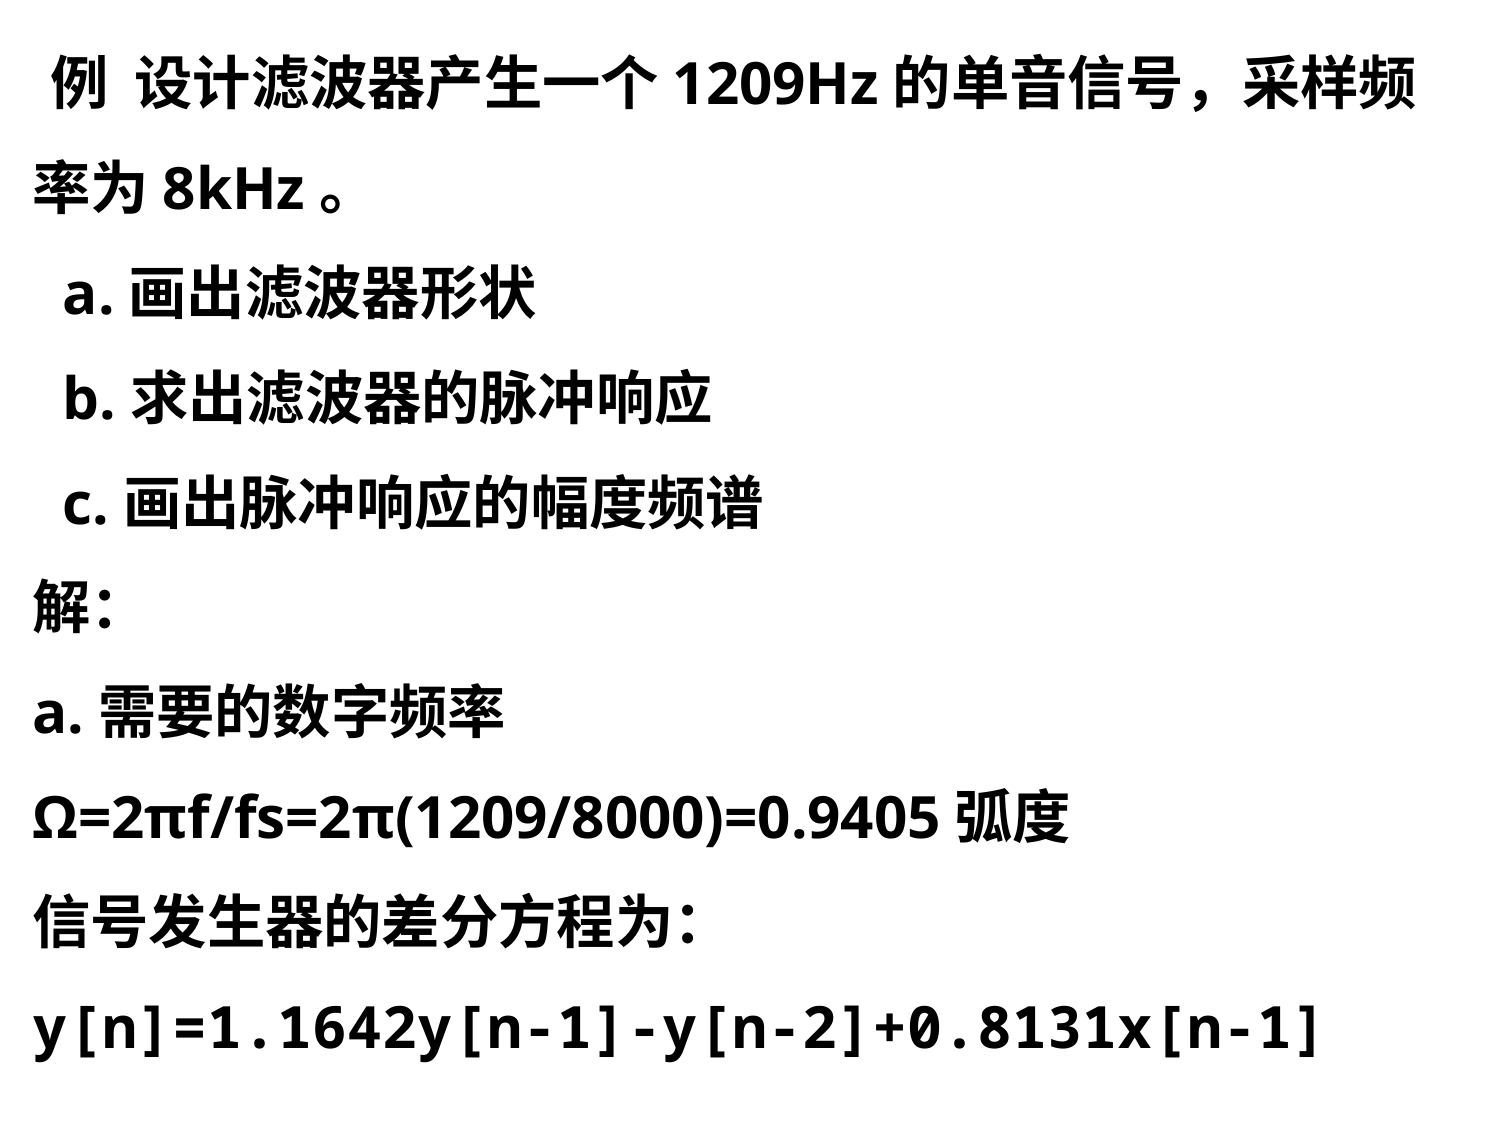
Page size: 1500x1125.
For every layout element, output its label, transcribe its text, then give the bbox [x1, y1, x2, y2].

text_box 例 设计滤波器产生一个1209Hz的单音信号，采样频率为8kHz。 a.画出滤波器形状 b.求出滤波器的脉冲响应 c.画出脉冲响应的幅度频谱 解： a.需要的数字频率 Ω=2πf/fs=2π(1209/8000)=0.9405弧度 信号发生器的差分方程为： y[n]=1.1642y[n-1]-y[n-2]+0.8131x[n-1] [17, 3, 1459, 1125]
